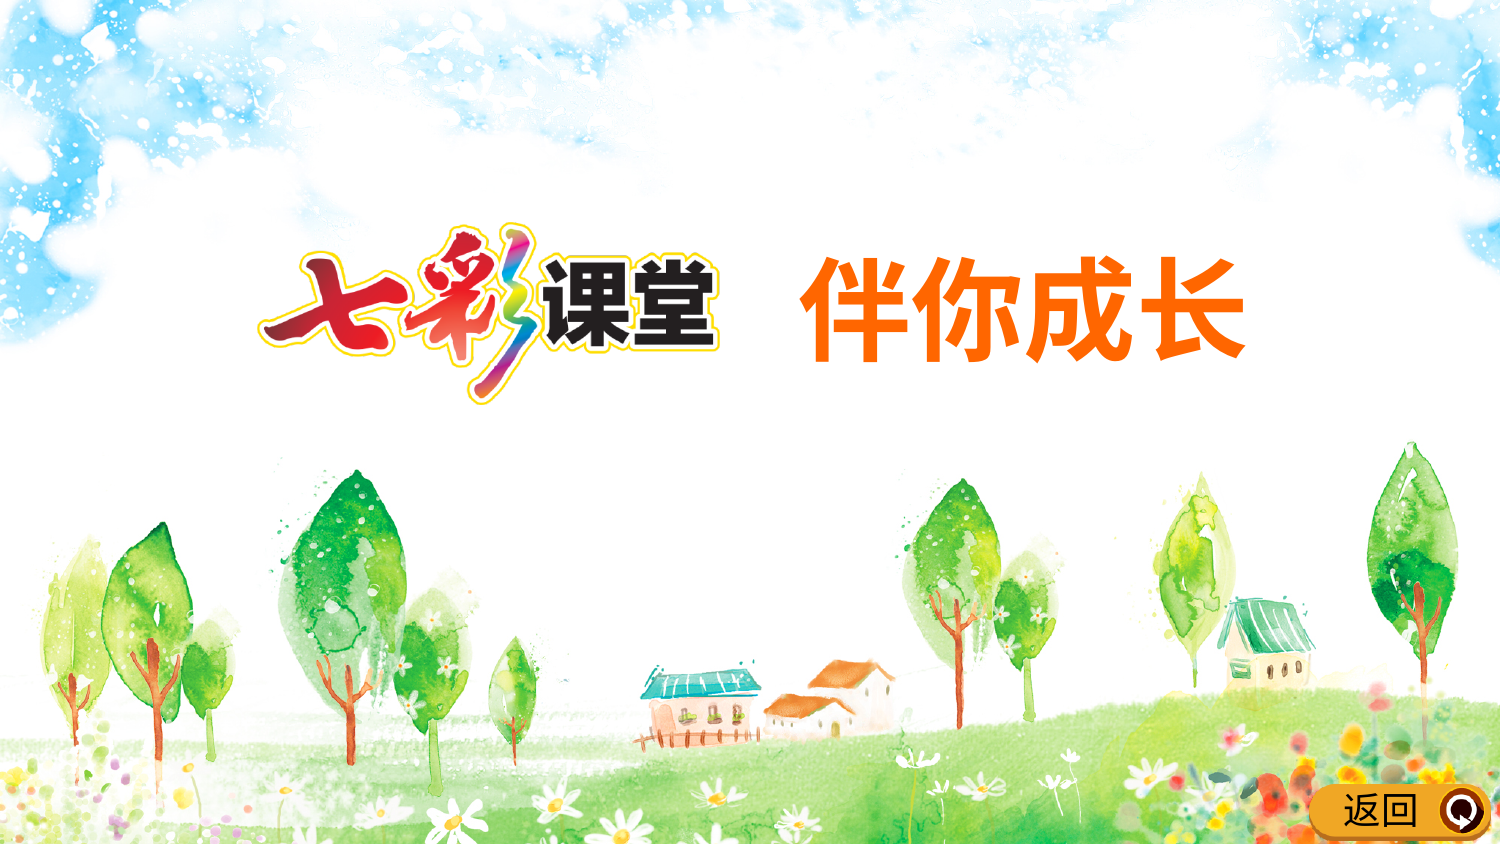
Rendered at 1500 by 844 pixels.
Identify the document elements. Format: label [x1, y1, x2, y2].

picture [0, 0, 1500, 844]
text_box [253, 220, 1316, 407]
